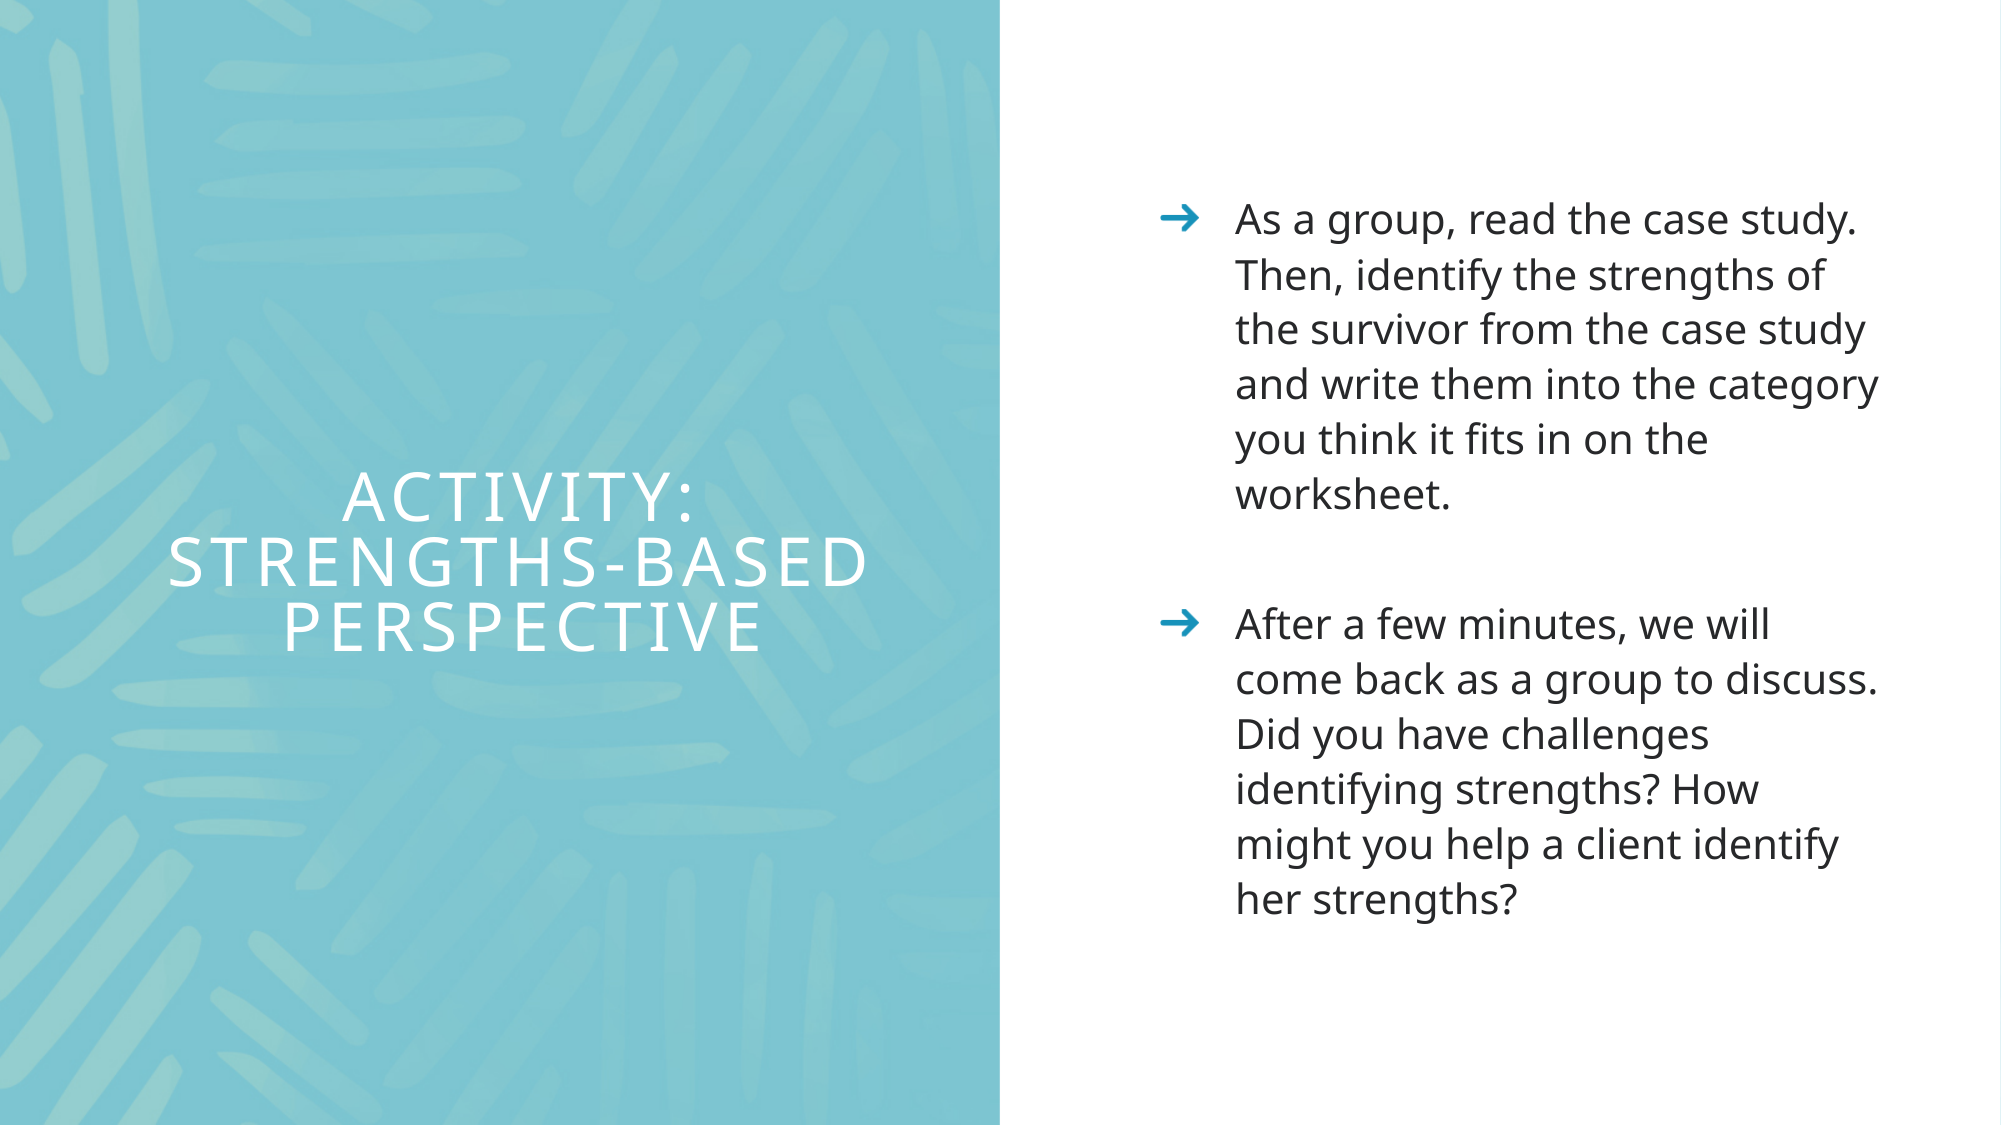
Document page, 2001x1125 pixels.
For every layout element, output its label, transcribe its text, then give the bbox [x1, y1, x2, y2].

list As a group, read the case study. Then, identify the strengths of the survivor from the case study and write them into the category you think it fits in on the worksheet. After a few minutes, we will come back as a group to discuss. Did you have challenges identifying strengths? How might you help a client identify her strengths? [1152, 140, 1888, 971]
picture [0, 0, 2001, 1125]
title Activity: Strengths-based perspective [130, 440, 914, 695]
